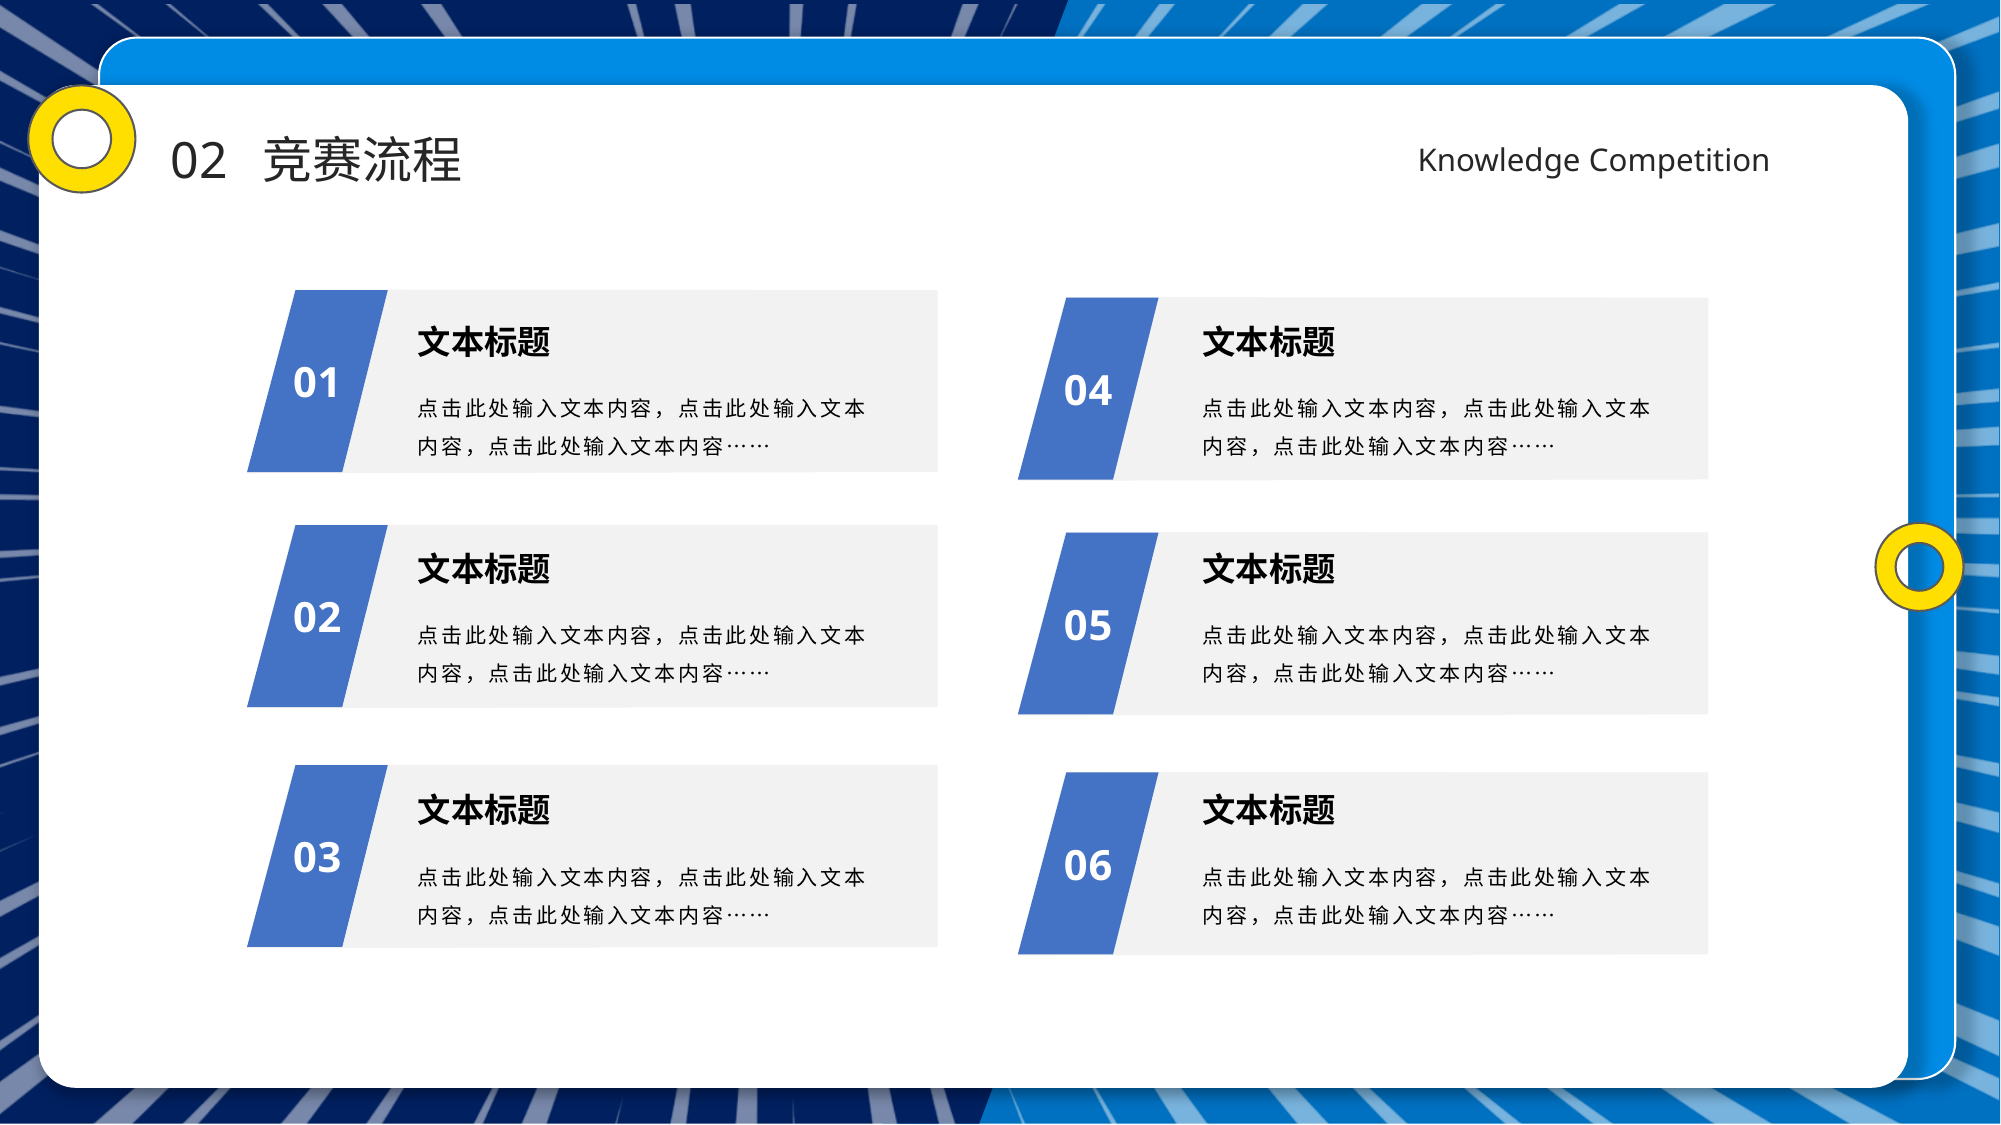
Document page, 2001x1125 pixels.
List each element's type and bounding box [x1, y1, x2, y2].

text_box [246, 764, 938, 949]
text_box [246, 289, 938, 474]
text_box [1017, 771, 1709, 956]
text_box [151, 121, 1877, 198]
text_box [1017, 297, 1709, 481]
text_box [1017, 531, 1709, 716]
text_box [246, 524, 938, 709]
